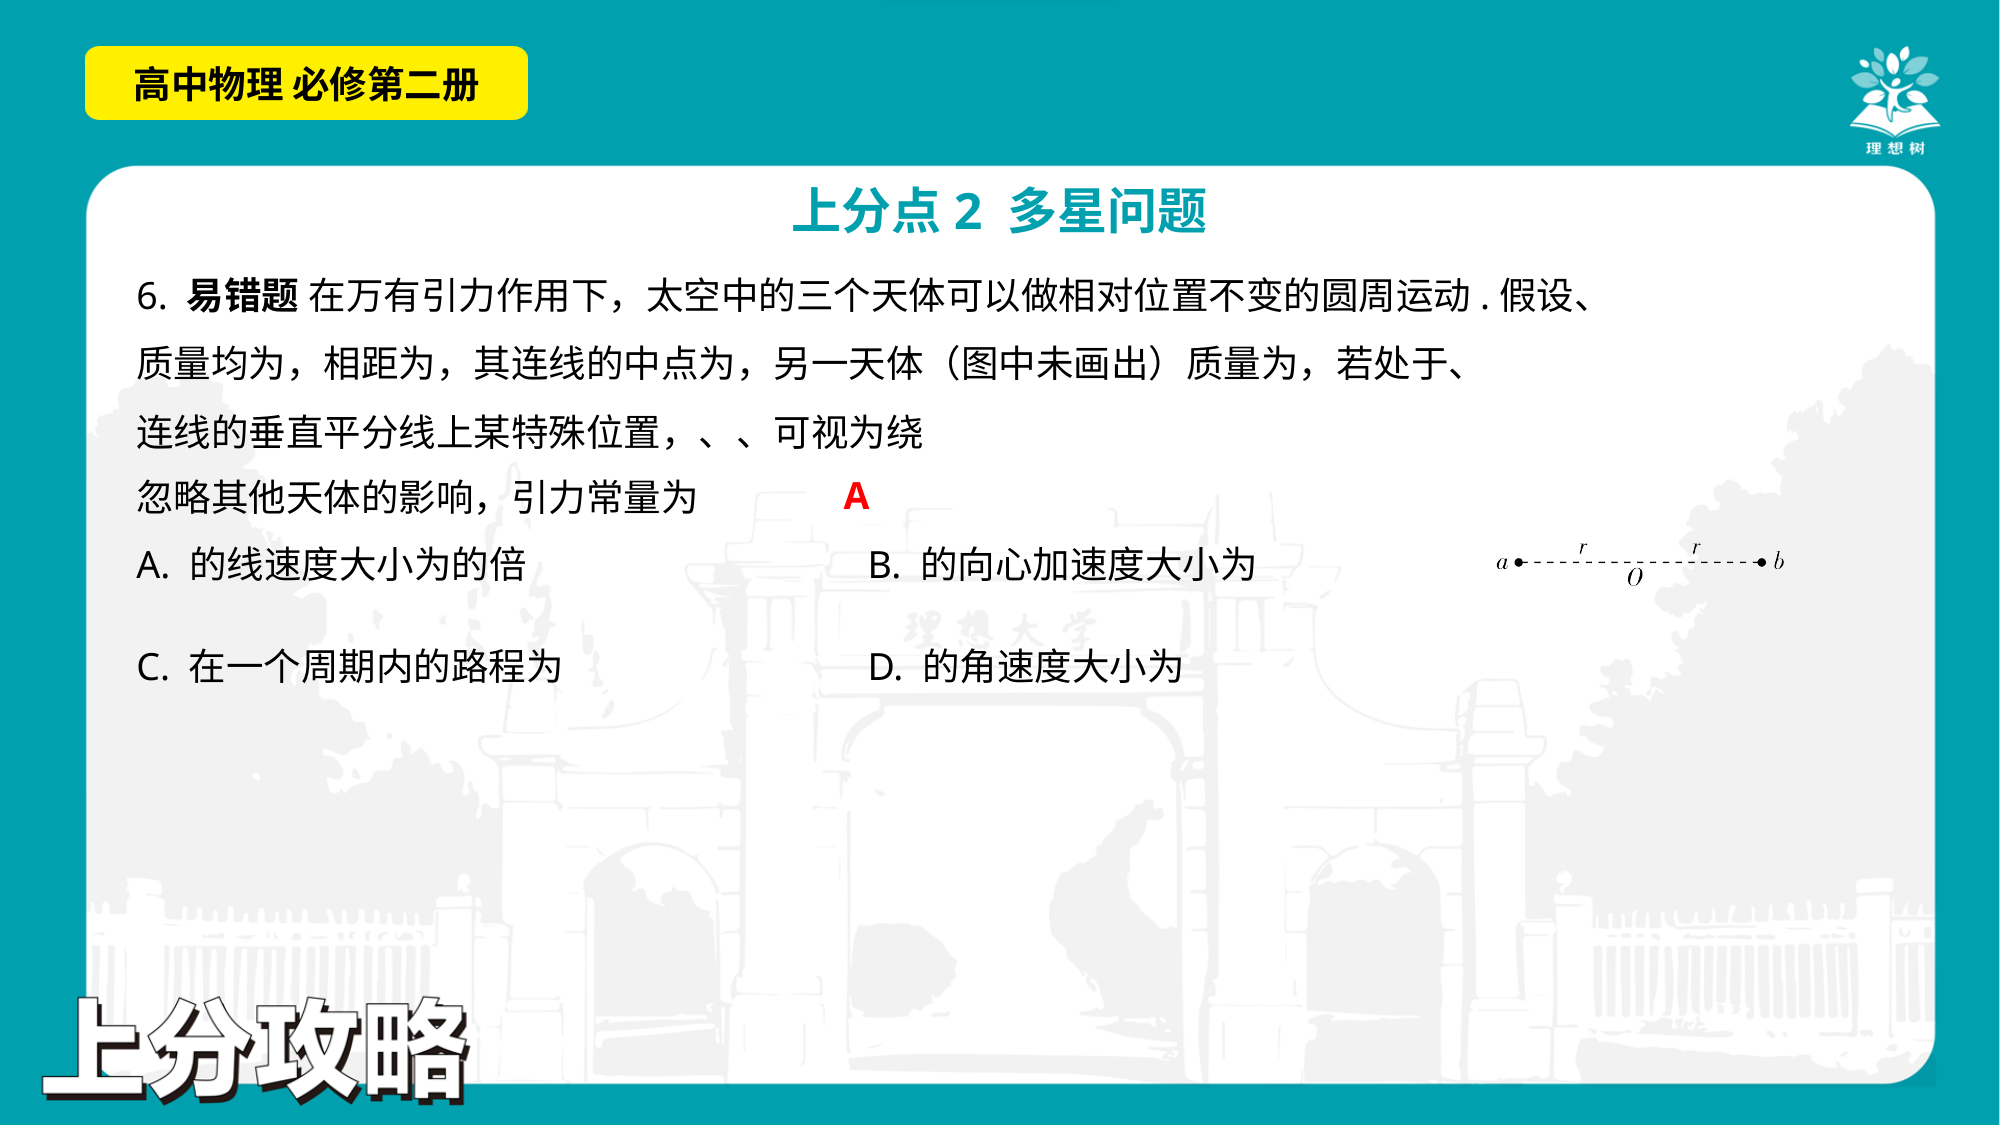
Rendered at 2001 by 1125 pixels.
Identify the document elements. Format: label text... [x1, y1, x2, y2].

picture [0, 0, 2000, 1125]
text_box A [829, 452, 884, 511]
